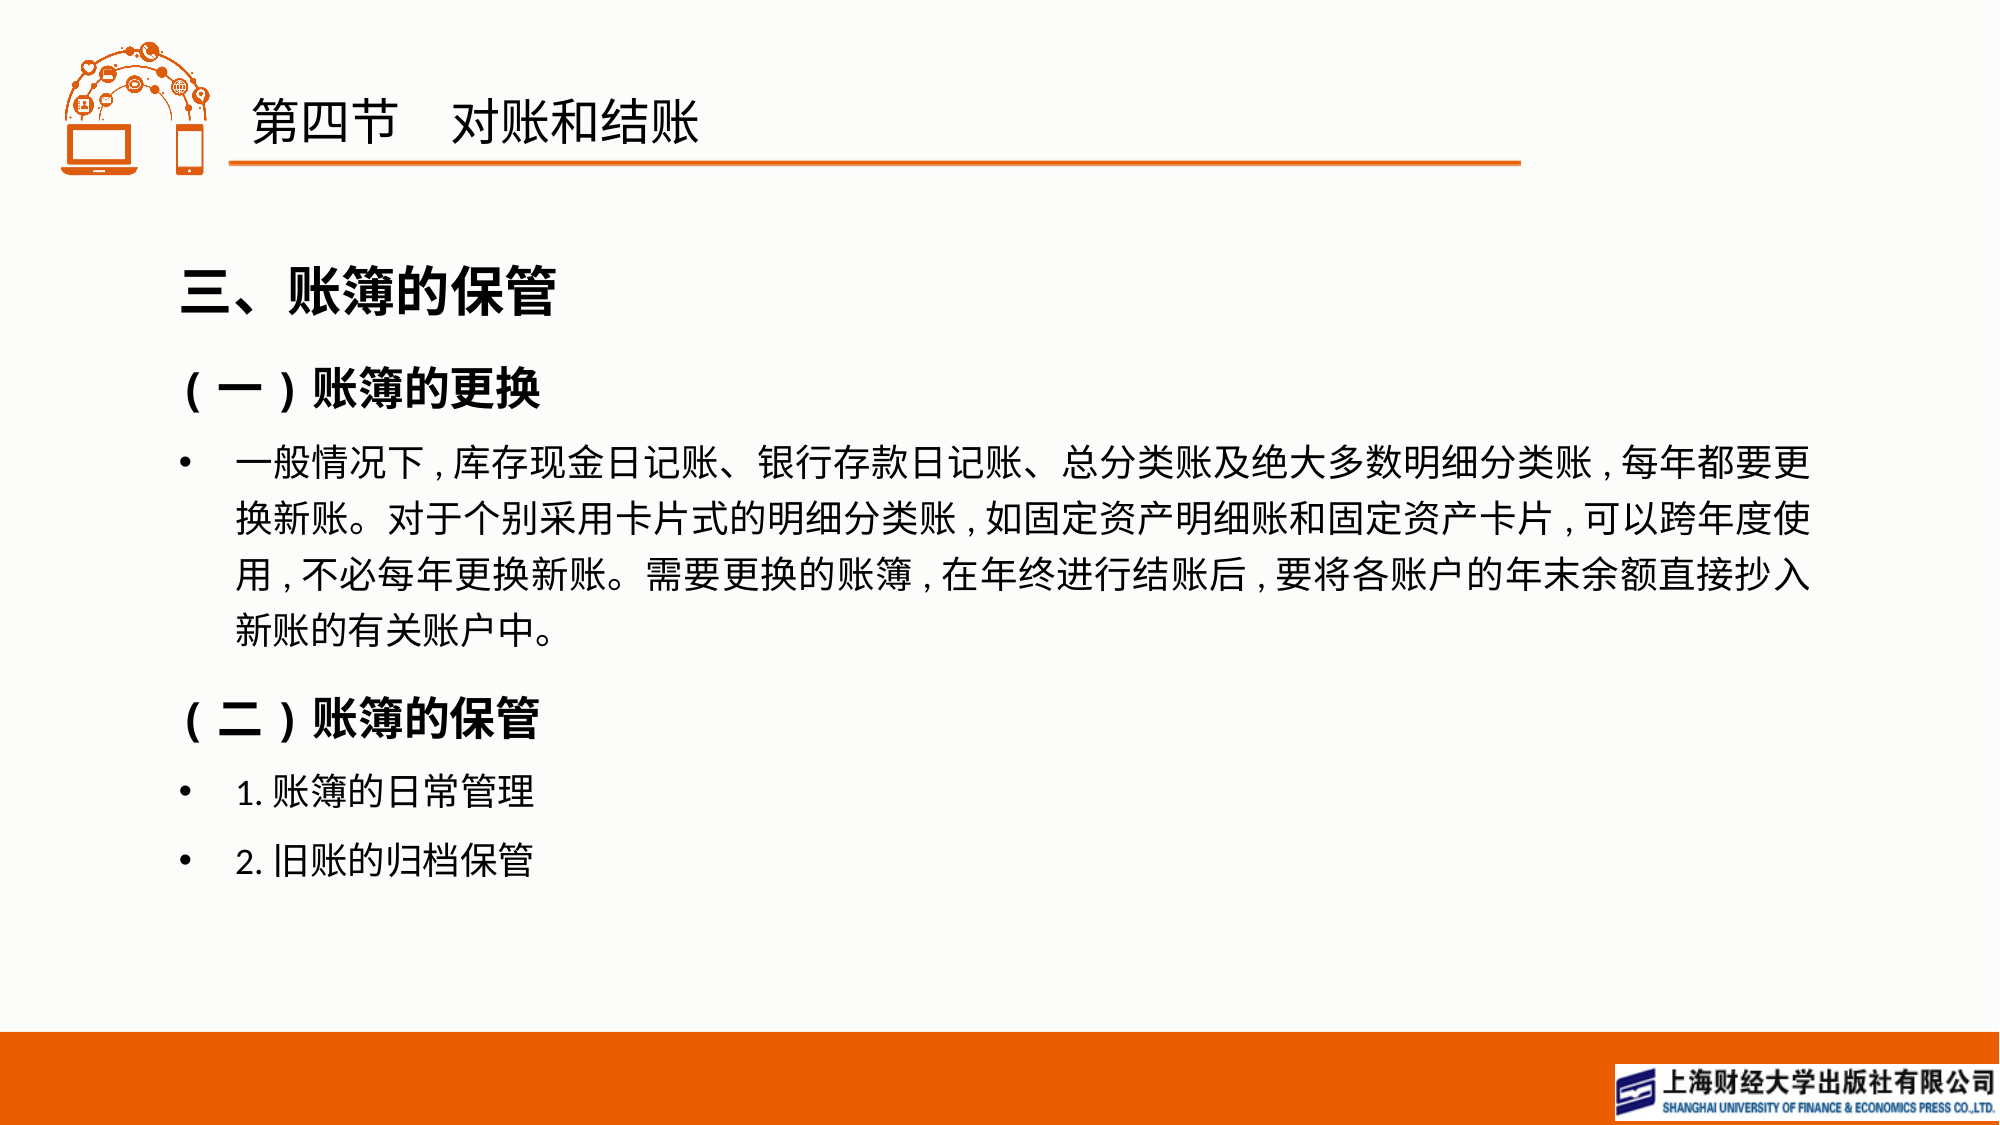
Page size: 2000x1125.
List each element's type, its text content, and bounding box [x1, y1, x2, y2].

list 三、账簿的保管 (一)账簿的更换 一般情况下,库存现金日记账、银行存款日记账、总分类账及绝大多数明细分类账,每年都要更换新账。对于个别采用卡片式的明细分类账,如固定资产明细账和固定资产卡片,可以跨年度使用,不必每年更换新账。需要更换的账簿,在年终进行结账后,要将各账户的年末余额直接抄入新账的有关账户中。 (二)账簿的保管 1.账簿的日常管理 2.旧账的归档保管 [163, 227, 1826, 1049]
title 第四节 对账和结账 [235, 82, 1605, 189]
picture [0, 0, 2000, 1125]
